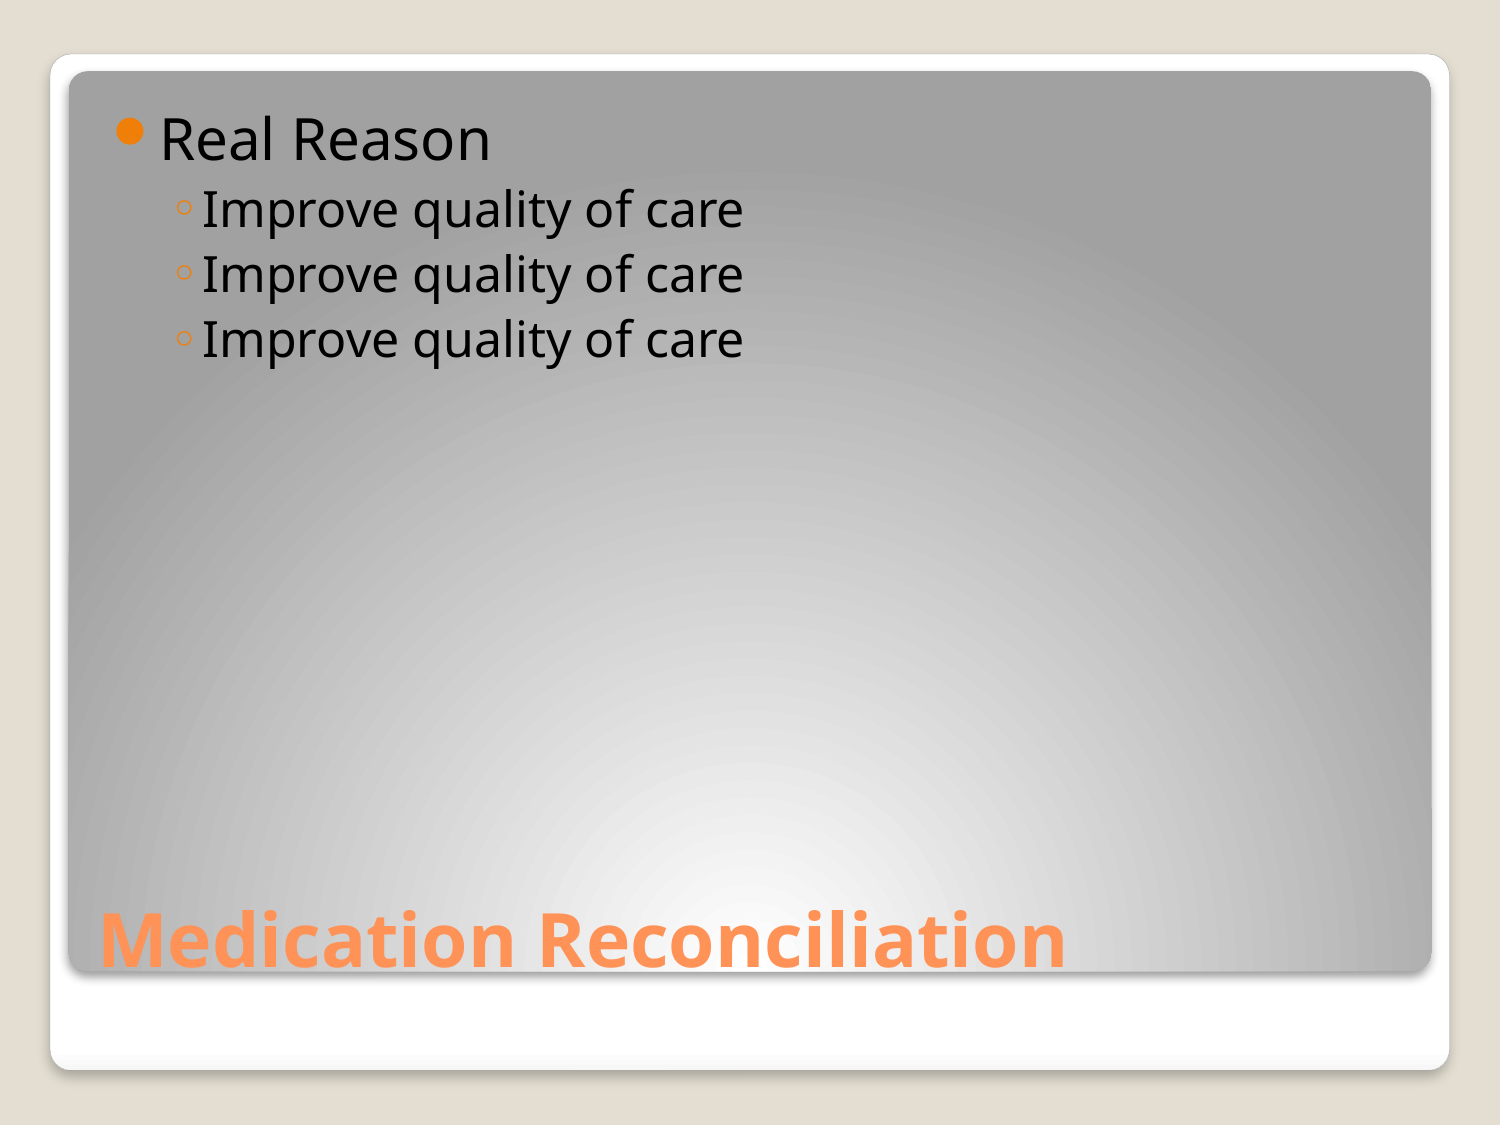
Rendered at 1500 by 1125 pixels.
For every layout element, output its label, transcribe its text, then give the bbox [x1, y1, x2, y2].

title Medication Reconciliation [82, 817, 1425, 990]
list Real Reason Improve quality of care Improve quality of care Improve quality of care [82, 86, 1425, 774]
